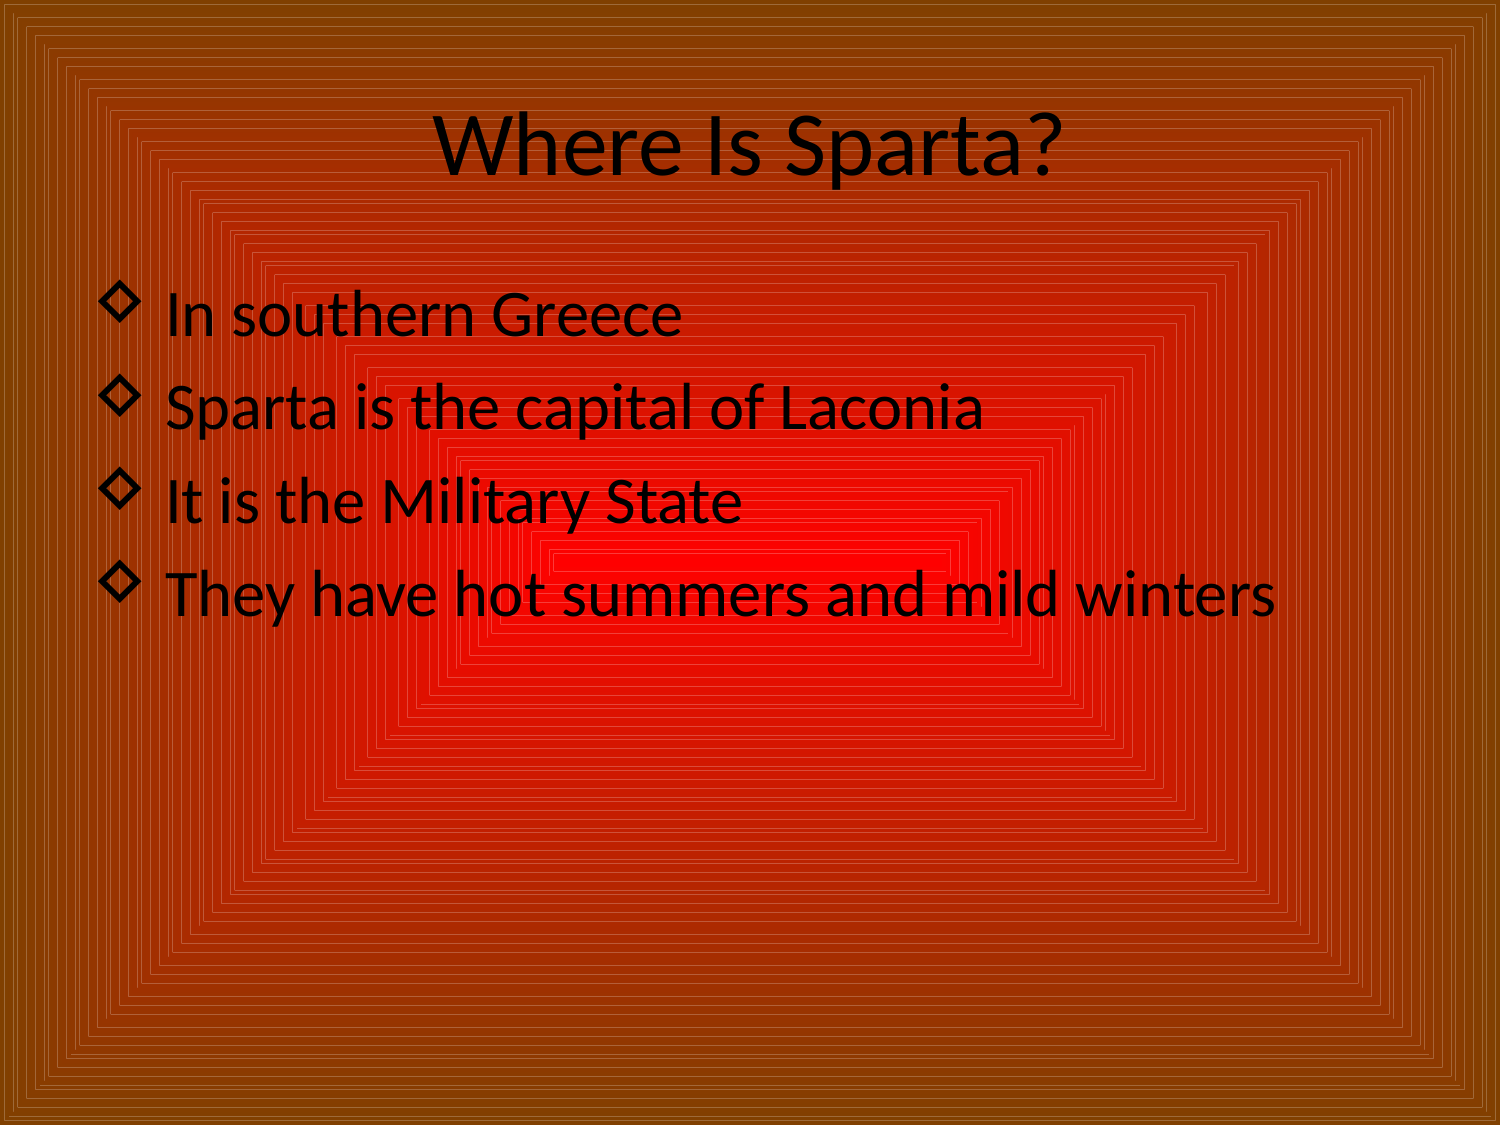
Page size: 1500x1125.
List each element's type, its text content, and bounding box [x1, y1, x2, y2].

list In southern Greece Sparta is the capital of Laconia It is the Military State They have hot summers and mild winters [75, 262, 1425, 1005]
title Where Is Sparta? [75, 45, 1425, 233]
